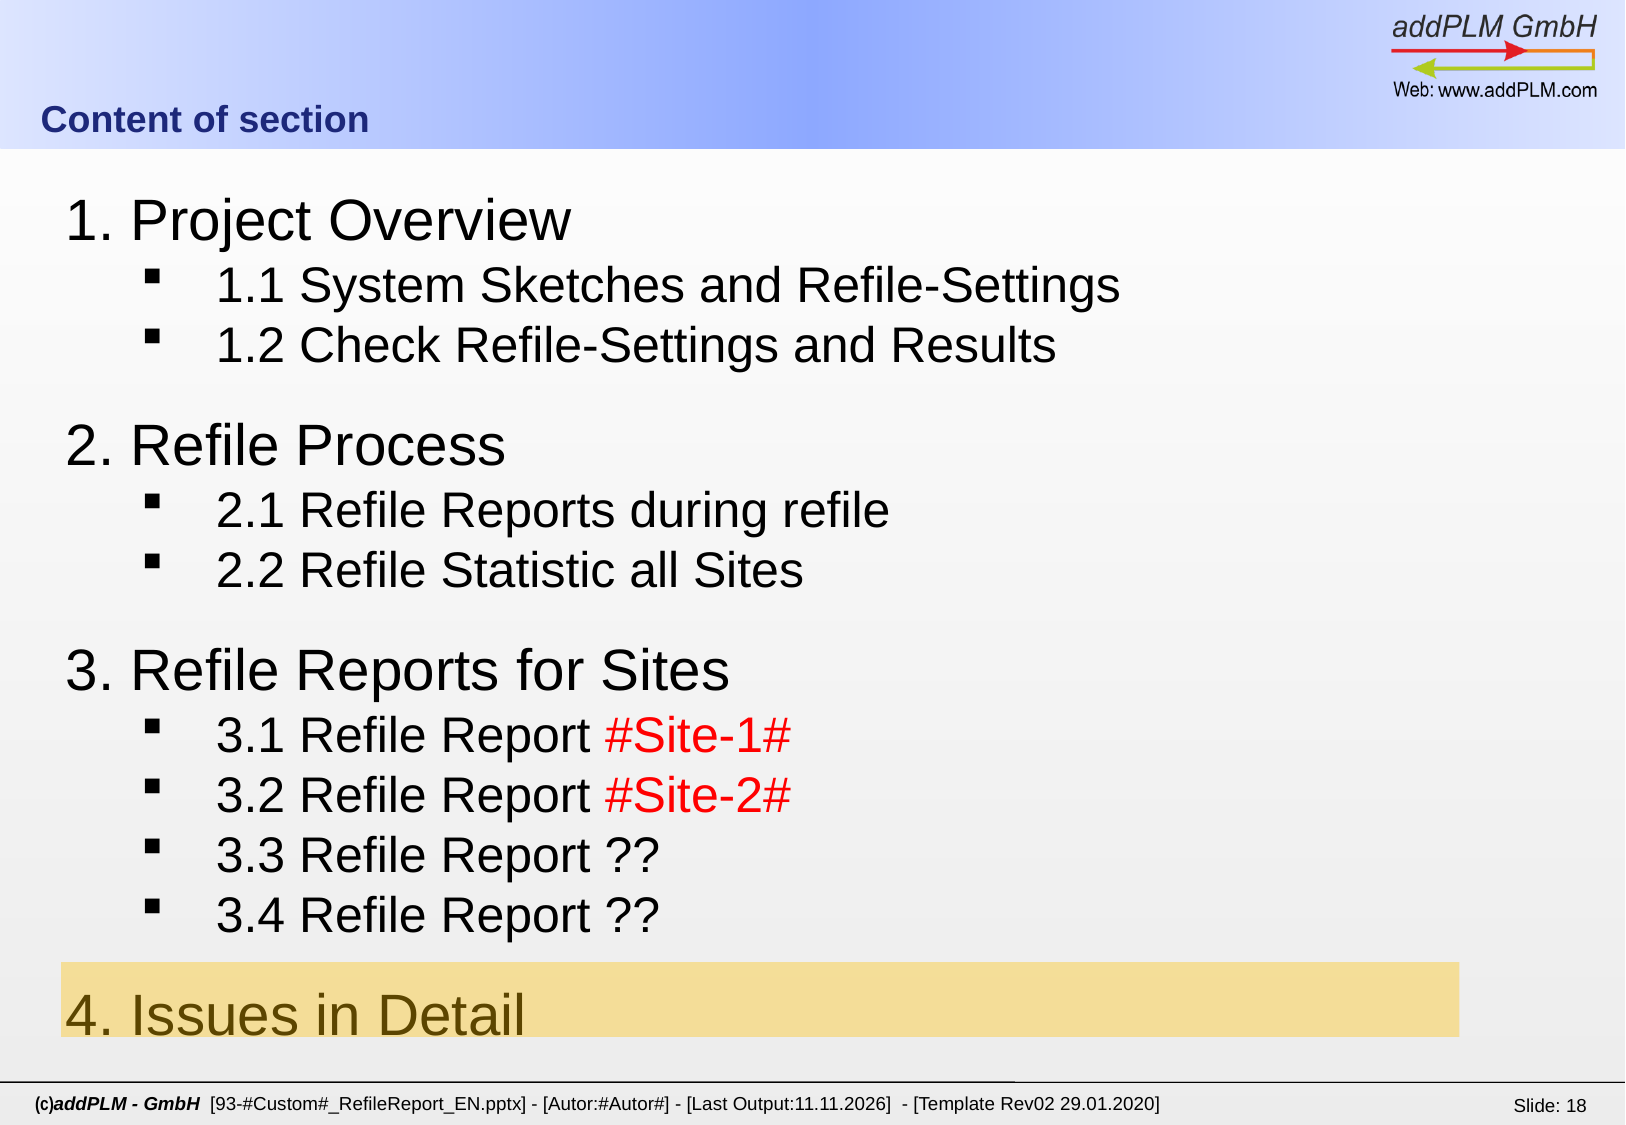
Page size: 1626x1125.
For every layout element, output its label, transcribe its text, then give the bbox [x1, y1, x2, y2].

title Content of section [40, 67, 1582, 131]
picture [1391, 14, 1597, 97]
text_box [61, 962, 1460, 1037]
